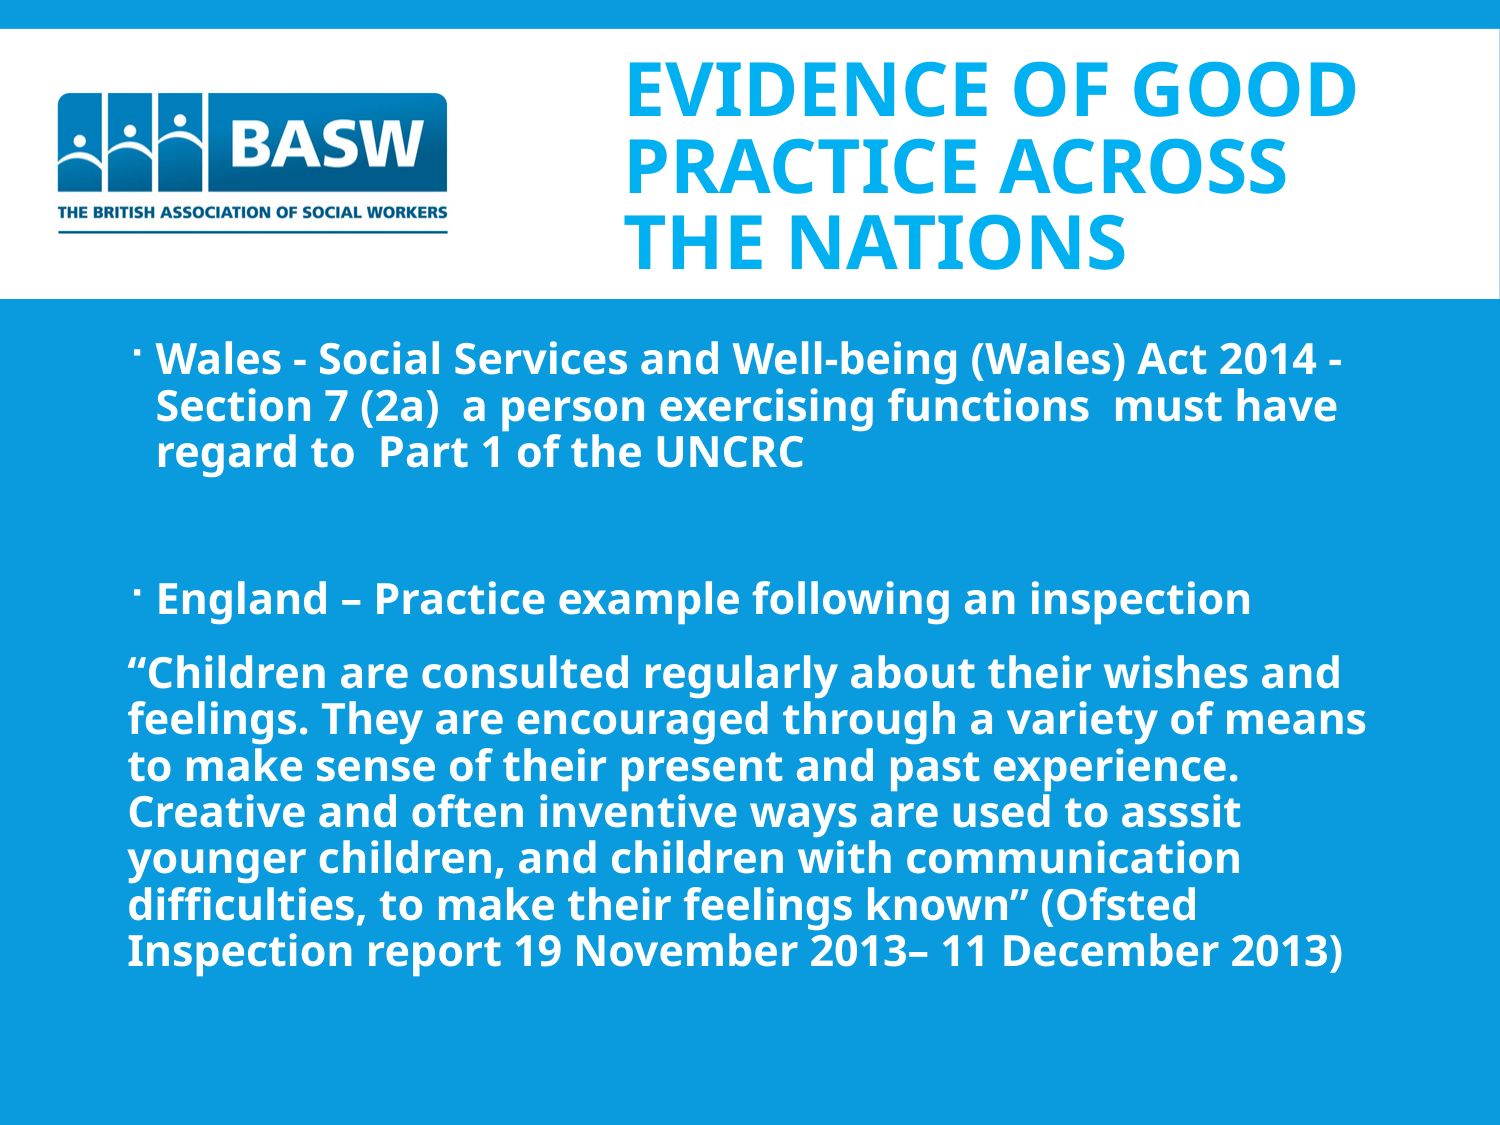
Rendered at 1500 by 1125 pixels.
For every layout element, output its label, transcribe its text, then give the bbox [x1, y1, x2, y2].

picture [52, 89, 453, 241]
list Wales - Social Services and Well-being (Wales) Act 2014 - Section 7 (2a) a person exercising functions must have regard to Part 1 of the UNCRC England – Practice example following an inspection “Children are consulted regularly about their wishes and feelings. They are encouraged through a variety of means to make sense of their present and past experience. Creative and often inventive ways are used to asssit younger children, and children with communication difficulties, to make their feelings known” (Ofsted Inspection report 19 November 2013– 11 December 2013) [112, 329, 1388, 1020]
title Evidence of good practice across the nations [608, 46, 1388, 295]
